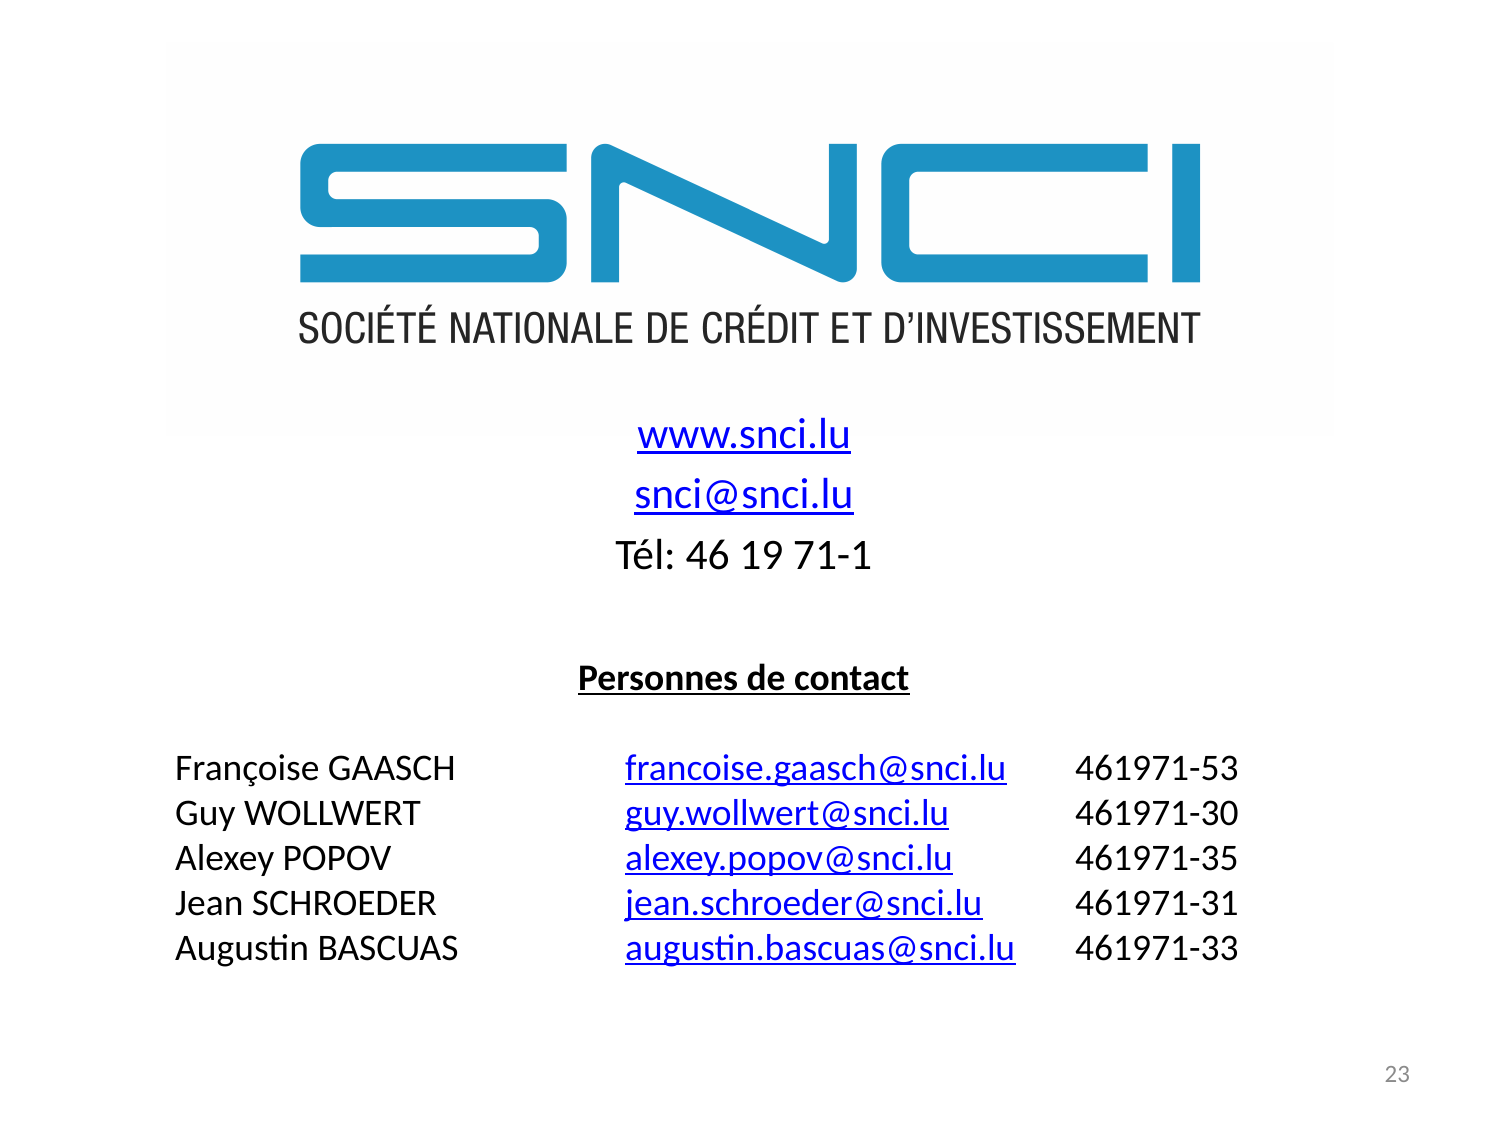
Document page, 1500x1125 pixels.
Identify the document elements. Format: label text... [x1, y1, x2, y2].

slide_number 23 [1074, 1042, 1425, 1103]
picture [166, 42, 1334, 436]
text_box www.snci.lu snci@snci.lu Tél: 46 19 71-1 [442, 444, 1046, 587]
text_box Personnes de contact Françoise GAASCH francoise.gaasch@snci.lu 461971-53 Guy WOLLWERT guy.wollwert@snci.lu 461971-30 Alexey POPOV alexey.popov@snci.lu 461971-35 Jean SCHROEDER jean.schroeder@snci.lu 461971-31 Augustin BASCUAS augustin.bascuas@snci.lu 461971-33 [160, 645, 1328, 975]
